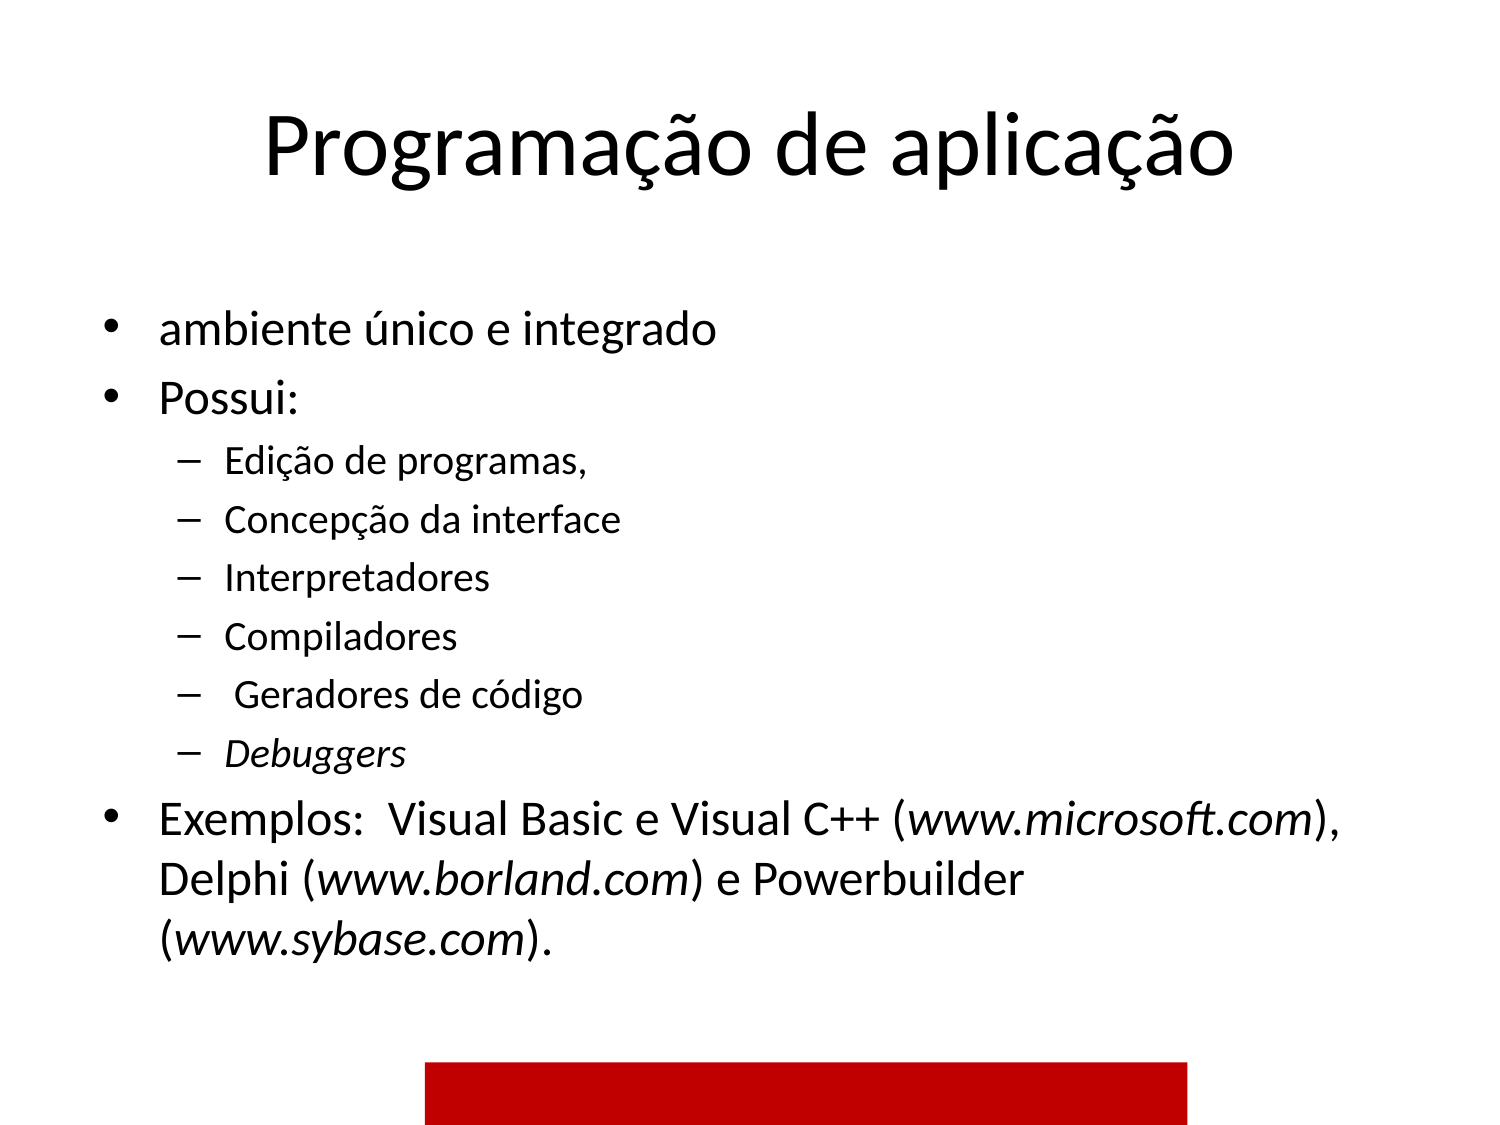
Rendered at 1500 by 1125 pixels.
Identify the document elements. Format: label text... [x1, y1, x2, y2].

list ambiente único e integrado Possui: Edição de programas, Concepção da interface Interpretadores Compiladores Geradores de código Debuggers Exemplos: Visual Basic e Visual C++ (www.microsoft.com), Delphi (www.borland.com) e Powerbuilder (www.sybase.com). [87, 287, 1438, 1075]
title Programação de aplicação [75, 45, 1425, 233]
text_box [423, 1060, 1190, 1125]
